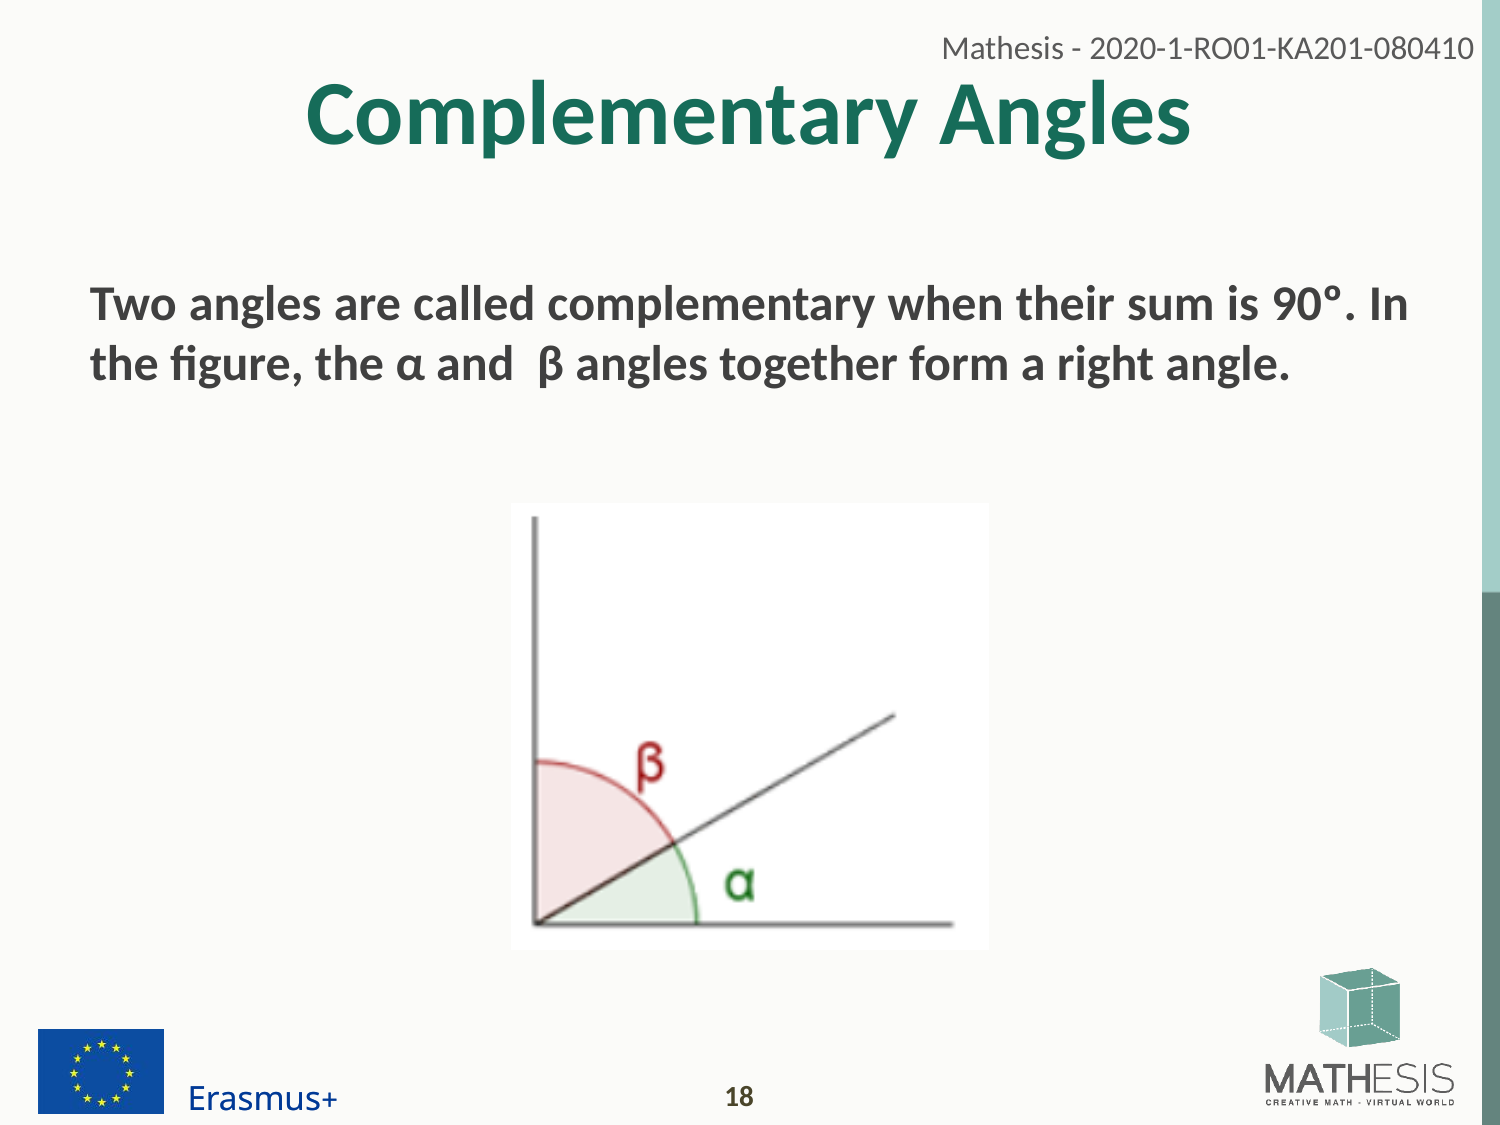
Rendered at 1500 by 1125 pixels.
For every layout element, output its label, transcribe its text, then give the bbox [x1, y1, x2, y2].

picture [38, 1029, 164, 1114]
list Two angles are called complementary when their sum is 90º. In the figure, the α and β angles together form a right angle. [75, 262, 1425, 1005]
title Complementary Angles [75, 45, 1425, 233]
picture [511, 503, 989, 950]
